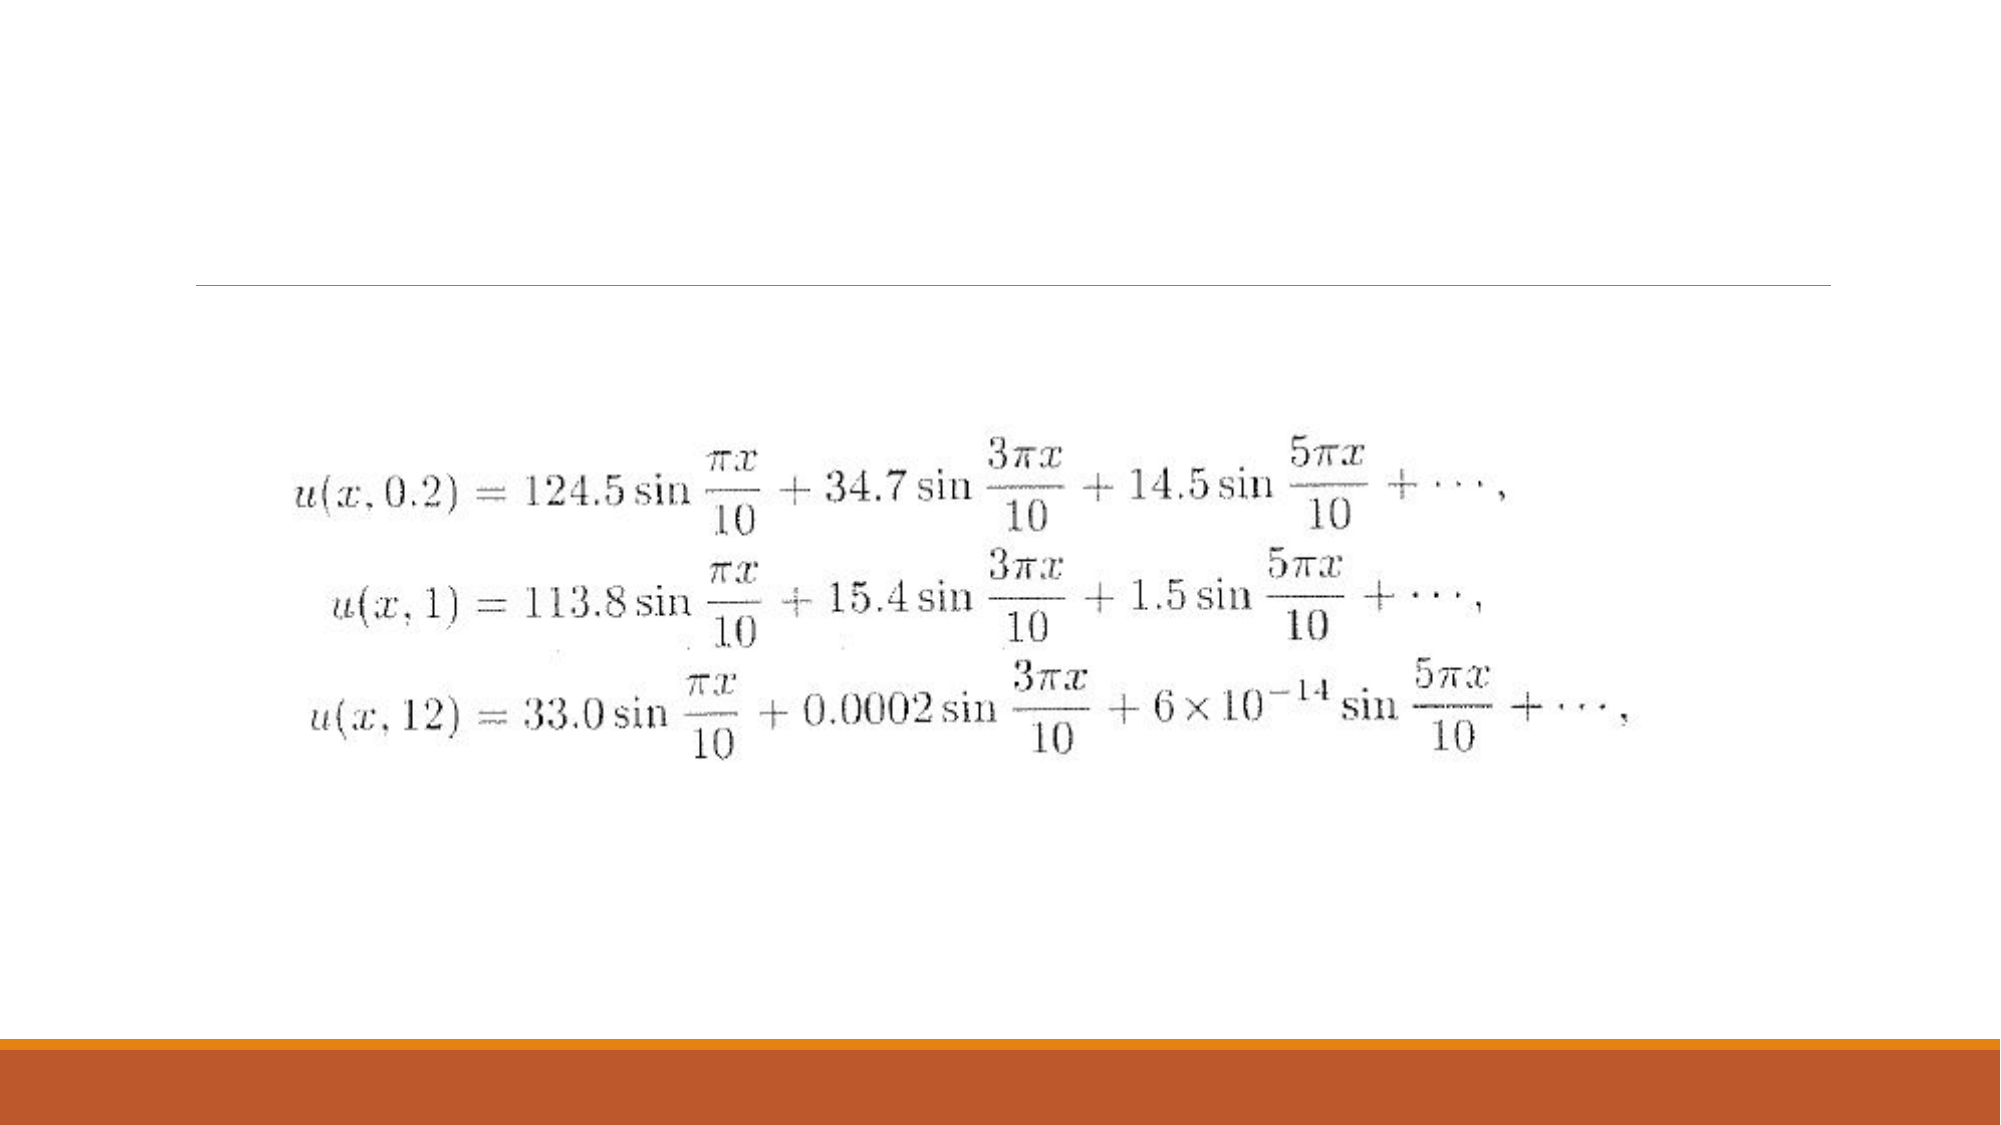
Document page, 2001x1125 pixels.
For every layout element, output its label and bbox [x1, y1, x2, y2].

list [179, 360, 1718, 842]
